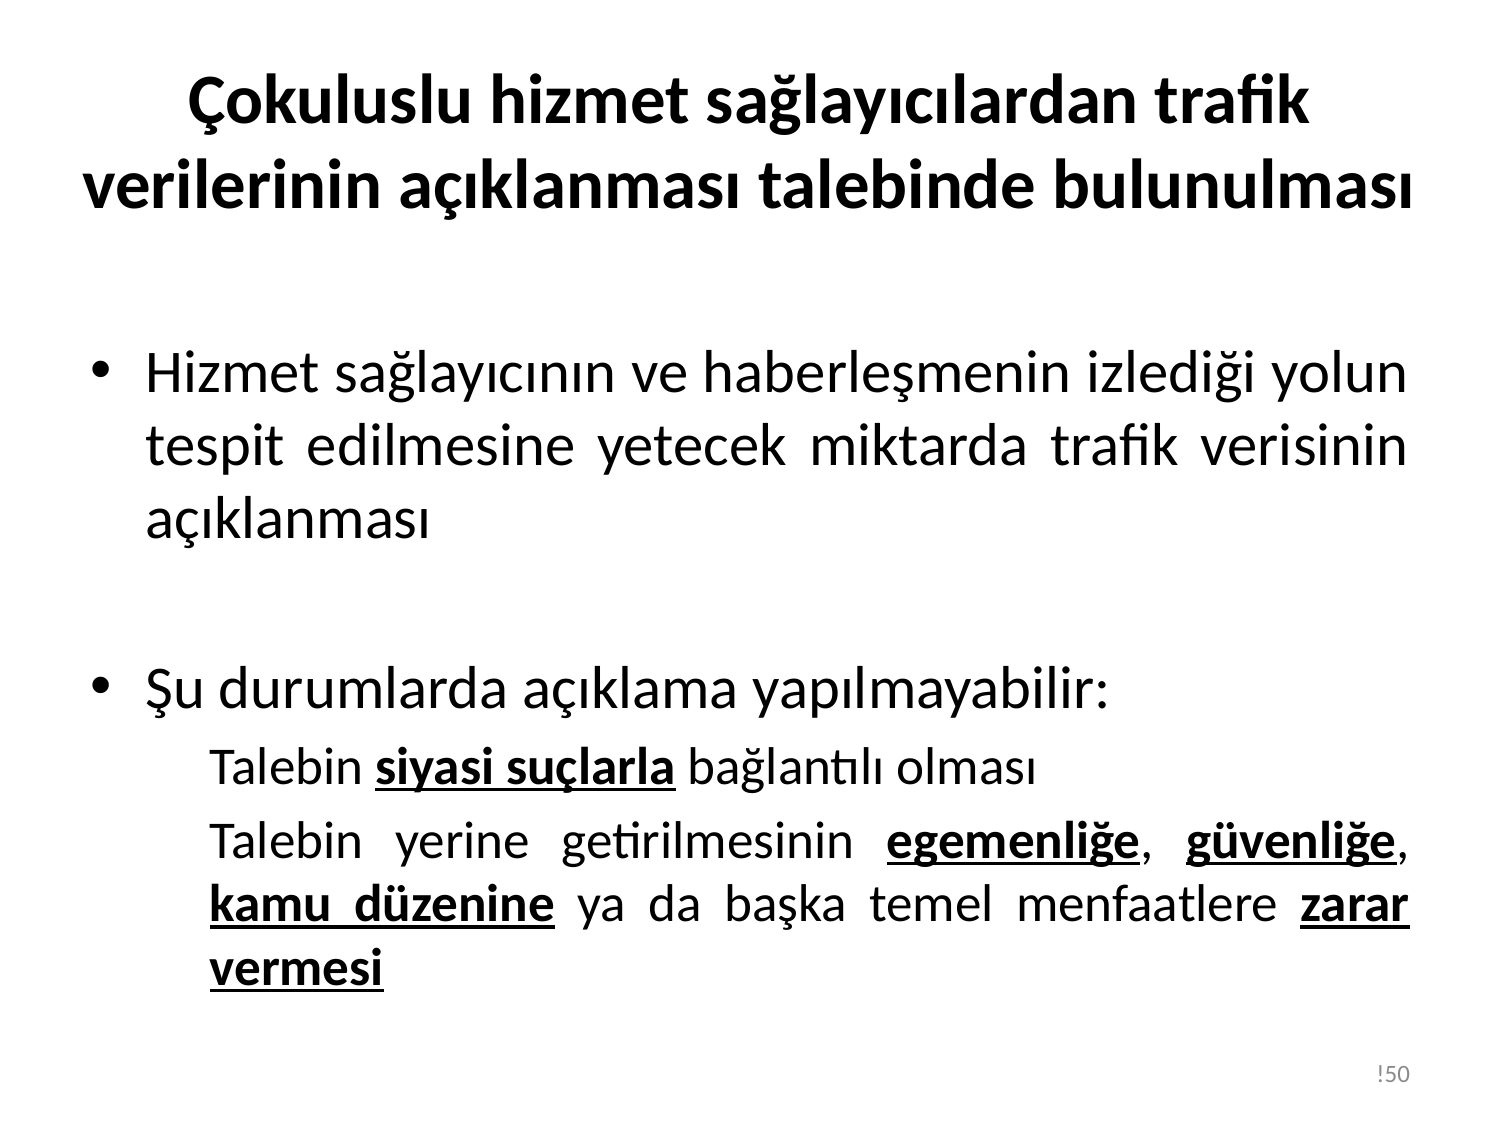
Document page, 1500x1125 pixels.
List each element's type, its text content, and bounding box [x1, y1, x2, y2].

slide_number !50 [1074, 1042, 1425, 1103]
list Hizmet sağlayıcının ve haberleşmenin izlediği yolun tespit edilmesine yetecek miktarda trafik verisinin açıklanması Şu durumlarda açıklama yapılmayabilir: Talebin siyasi suçlarla bağlantılı olması Talebin yerine getirilmesinin egemenliğe, güvenliğe, kamu düzenine ya da başka temel menfaatlere zarar vermesi [75, 324, 1425, 1005]
title Çokuluslu hizmet sağlayıcılardan trafik verilerinin açıklanması talebinde bulunulması [56, 45, 1444, 233]
